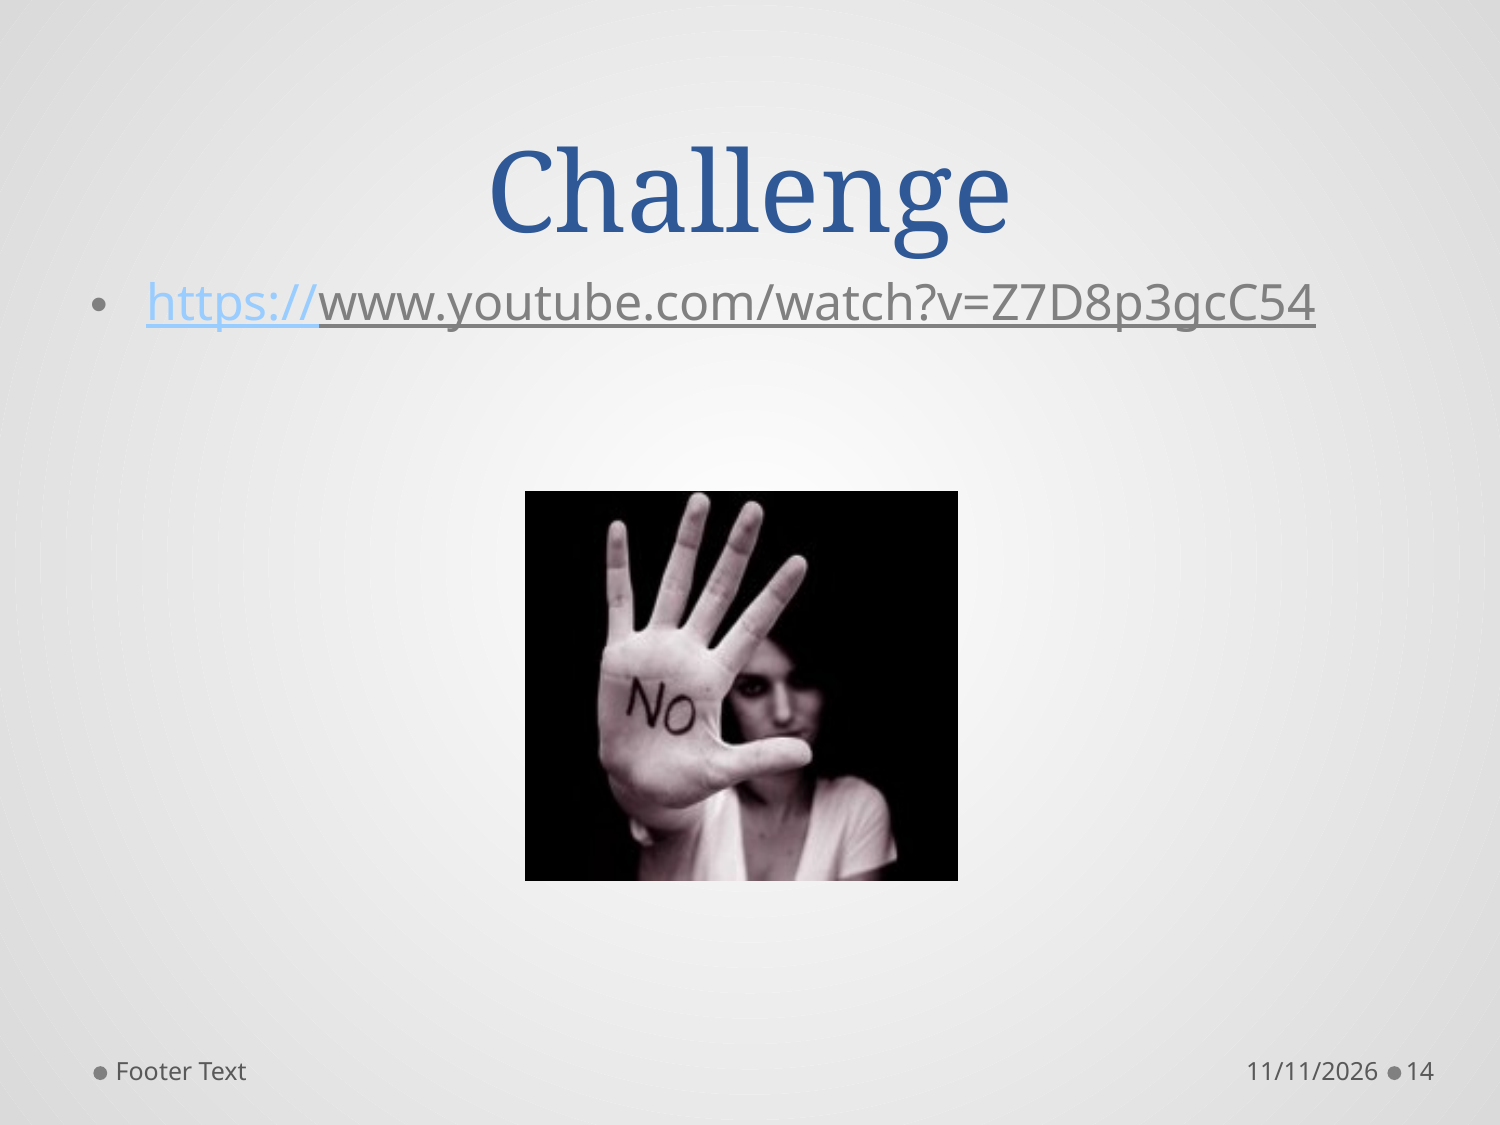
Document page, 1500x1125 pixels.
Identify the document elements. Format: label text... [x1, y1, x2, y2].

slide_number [1043, 1042, 1386, 1103]
list https://www.youtube.com/watch?v=Z7D8p3gcC54 [75, 262, 1425, 1005]
slide_number 14 [1401, 1042, 1494, 1103]
footer Footer Text [108, 1042, 576, 1103]
title Challenge [75, 0, 1425, 262]
picture [525, 491, 958, 881]
